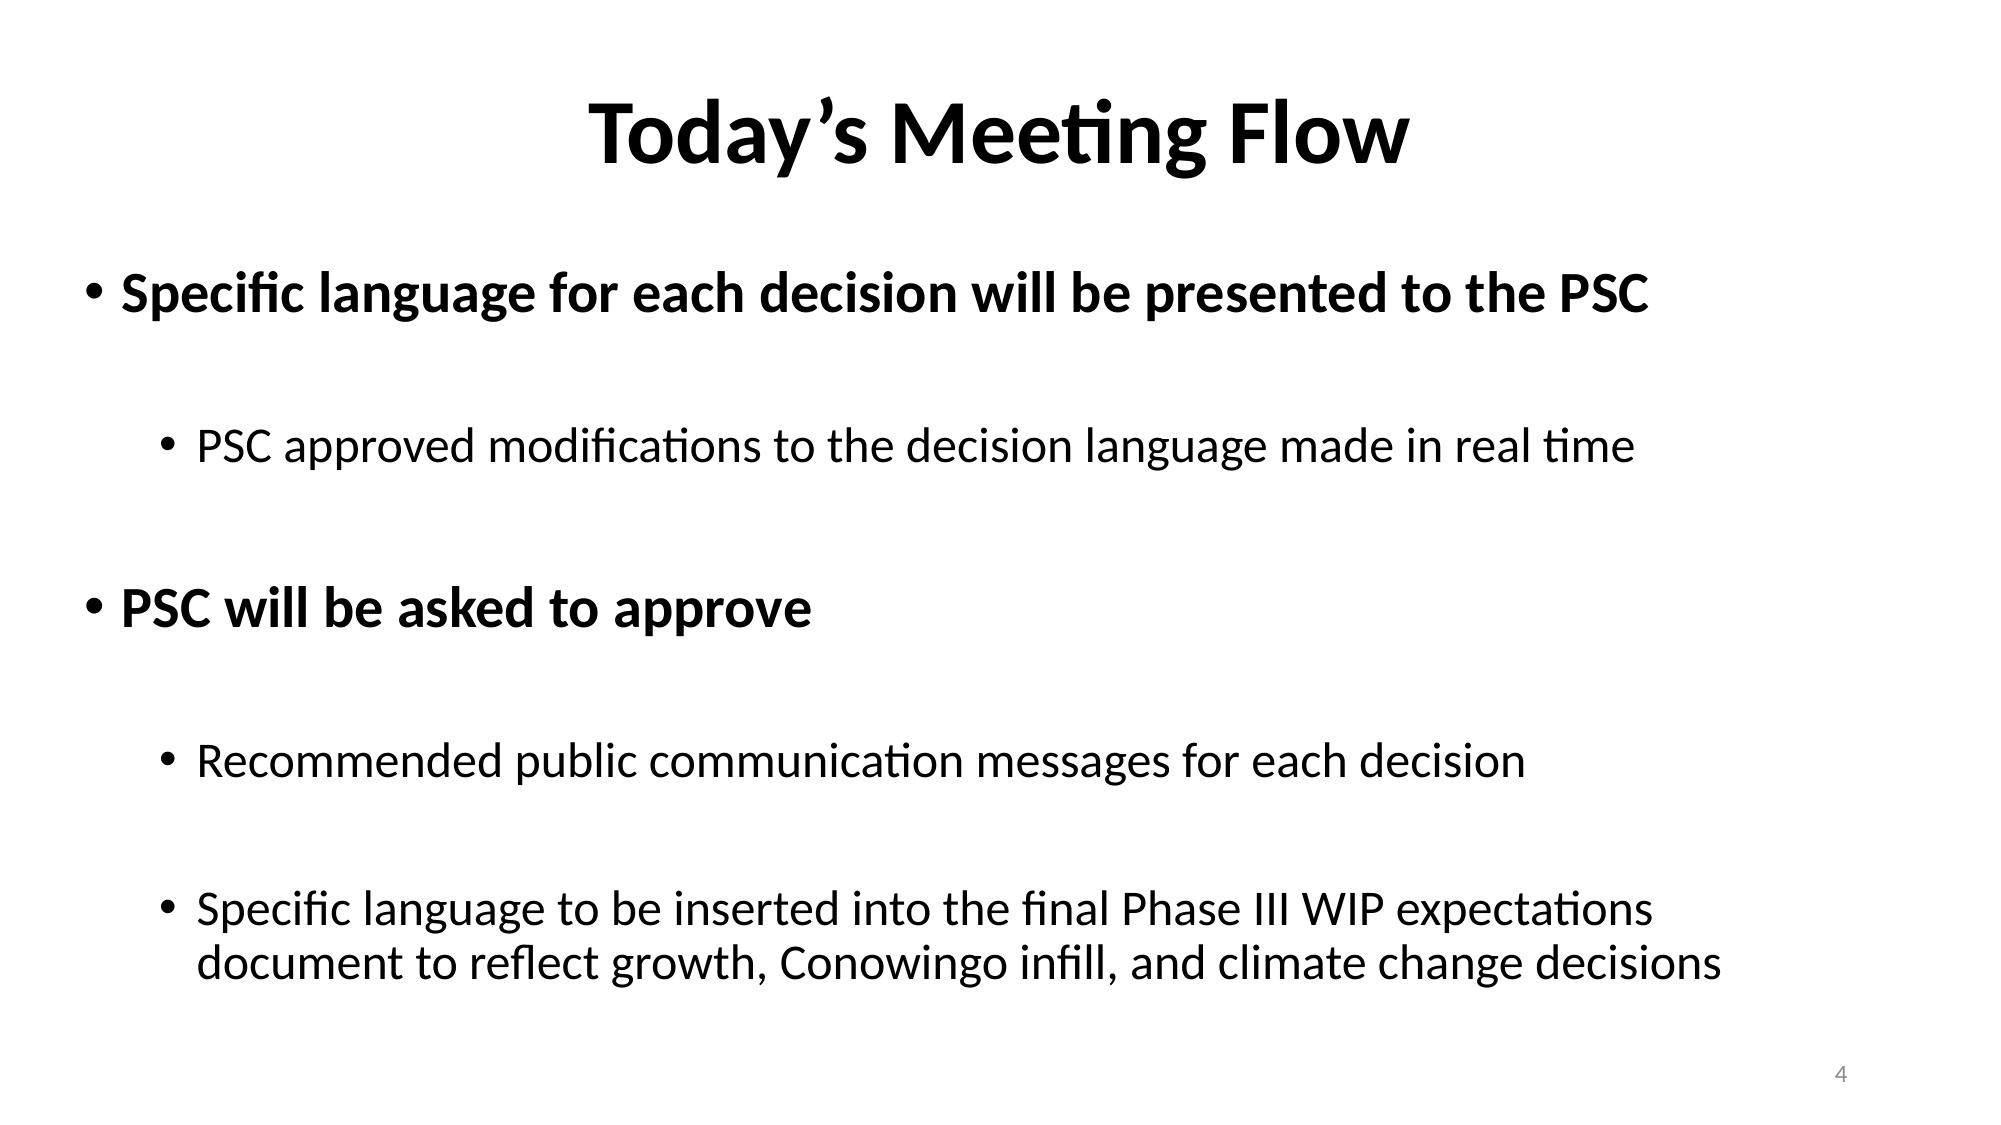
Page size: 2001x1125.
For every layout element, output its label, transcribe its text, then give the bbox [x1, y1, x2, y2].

list Specific language for each decision will be presented to the PSC PSC approved modifications to the decision language made in real time PSC will be asked to approve Recommended public communication messages for each decision Specific language to be inserted into the final Phase III WIP expectations document to reflect growth, Conowingo infill, and climate change decisions [69, 254, 1863, 1066]
title Today’s Meeting Flow [137, 59, 1863, 208]
slide_number 4 [1412, 1042, 1863, 1103]
